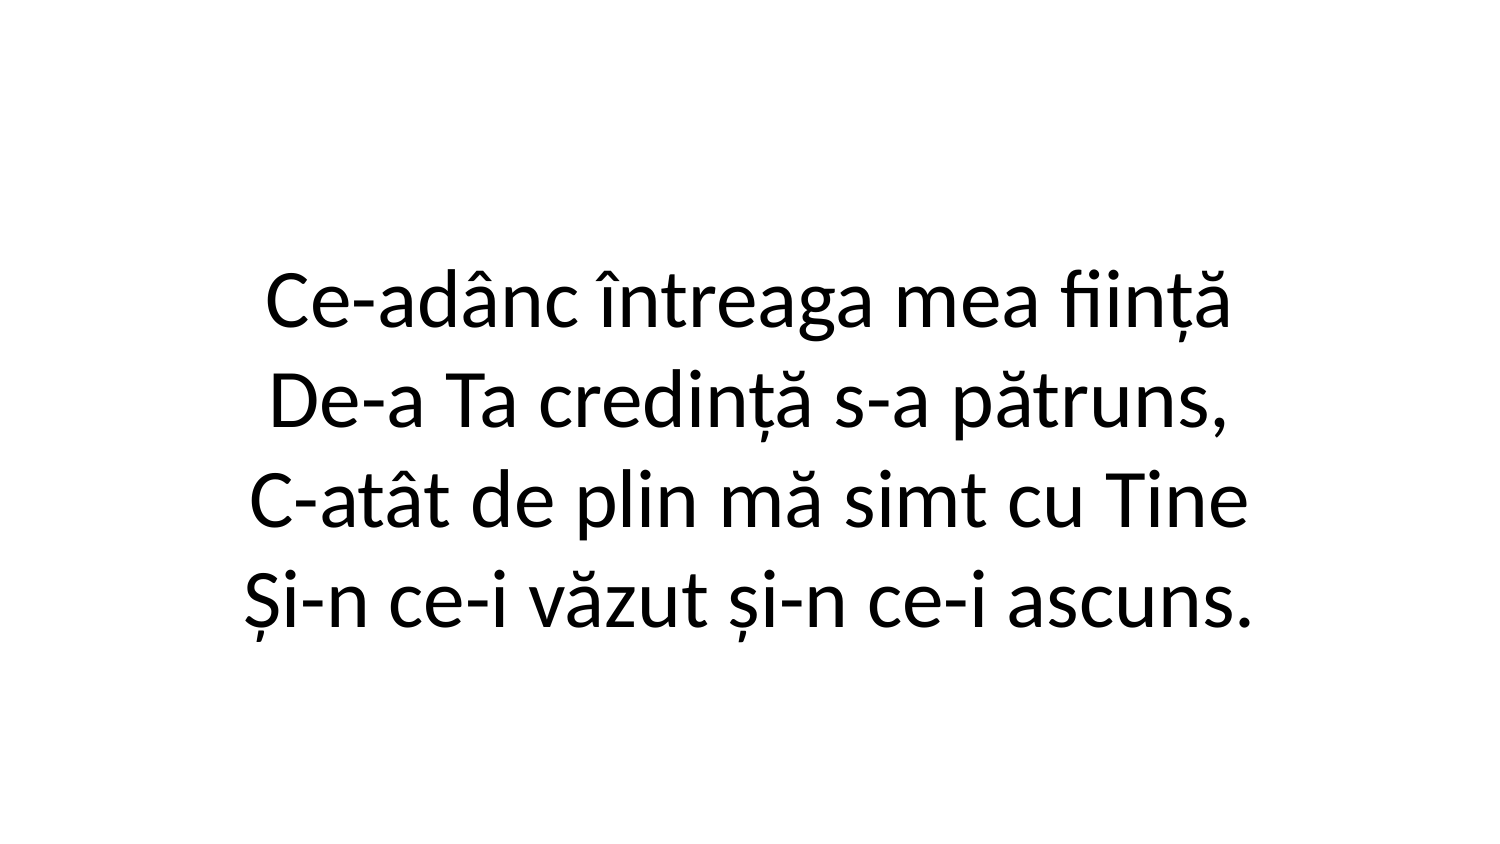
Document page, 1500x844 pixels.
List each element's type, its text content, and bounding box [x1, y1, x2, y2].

text_box Ce-adânc întreaga mea ființă De-a Ta credință s-a pătruns, C-atât de plin mă simt cu Tine Și-n ce-i văzut și-n ce-i ascuns. [228, 192, 1272, 652]
